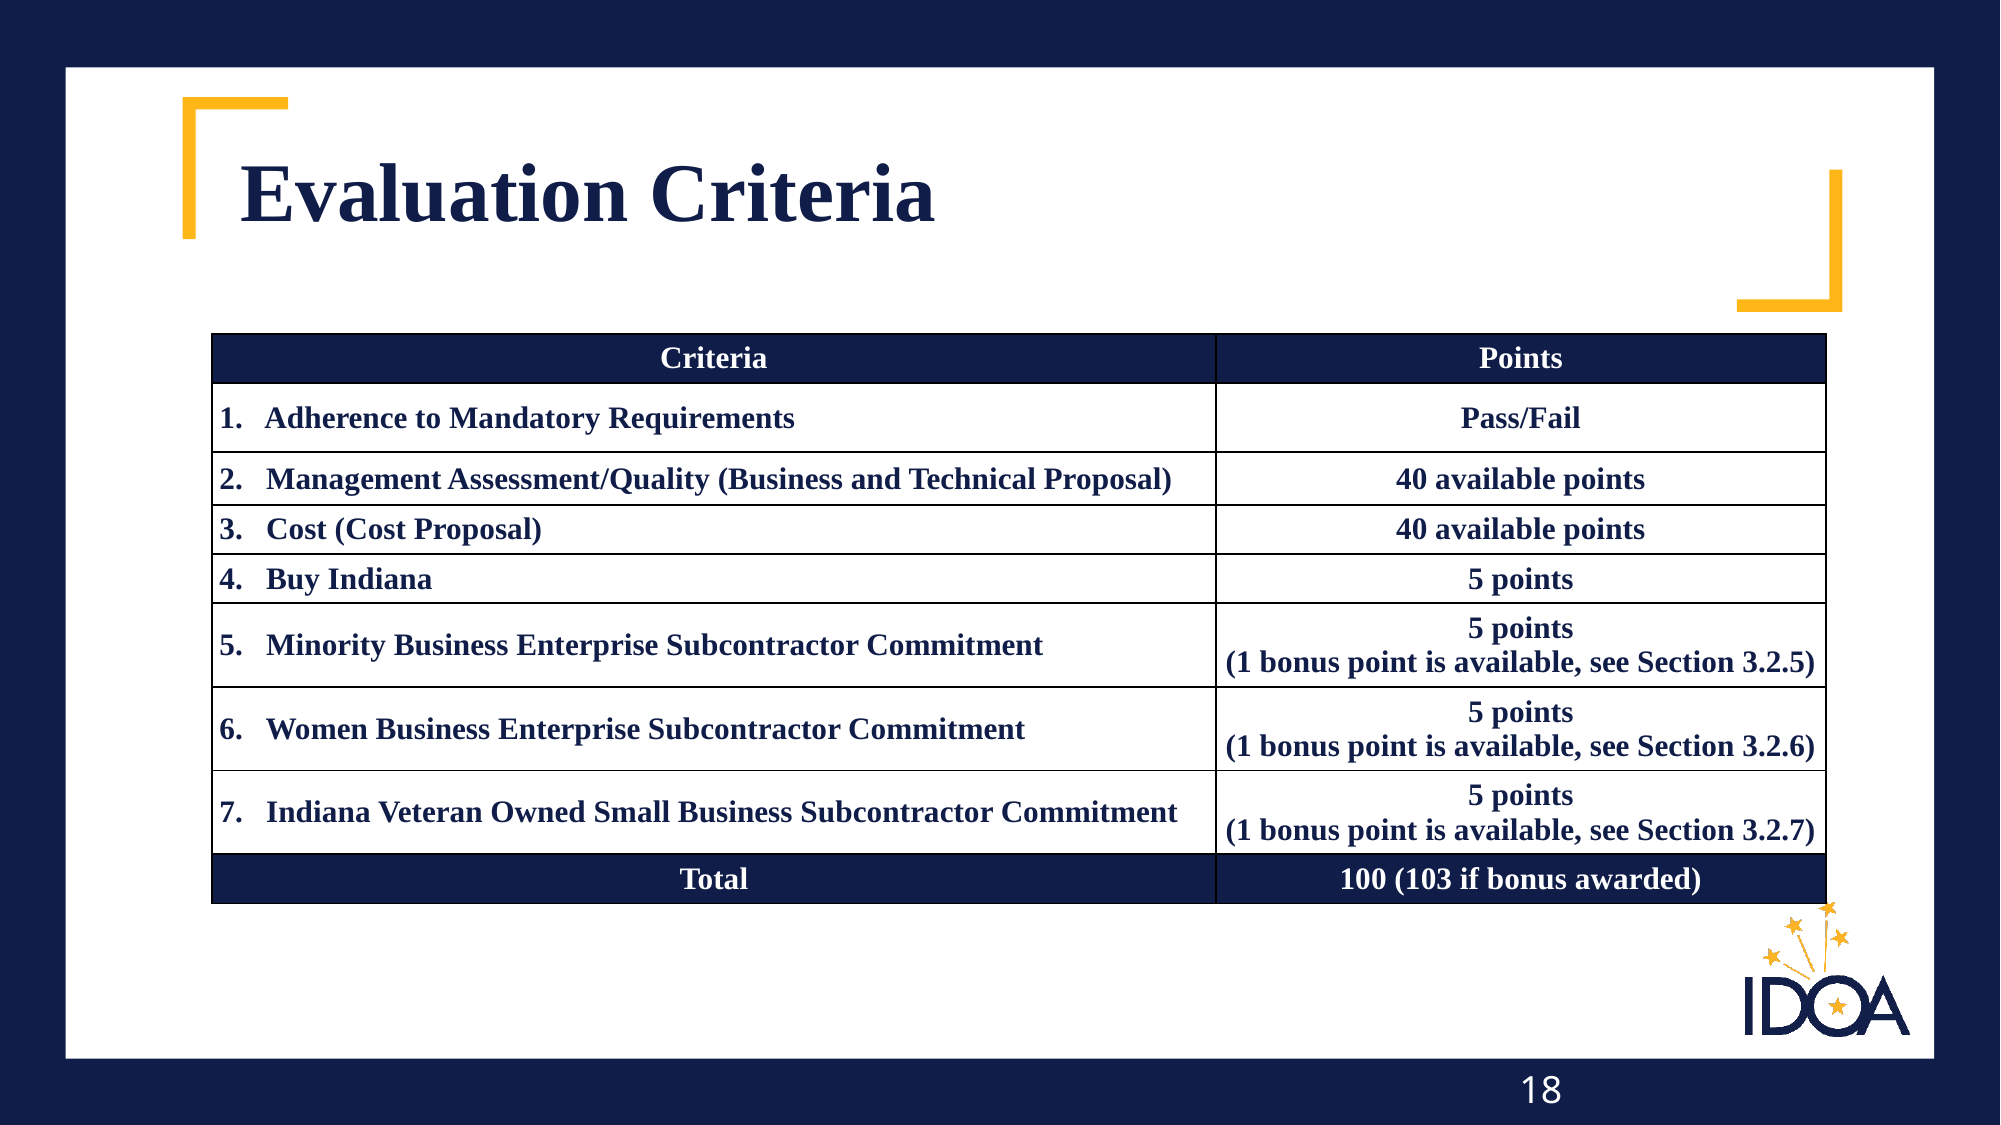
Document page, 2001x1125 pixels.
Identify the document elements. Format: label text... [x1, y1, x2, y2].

table_cell 5 points (1 bonus point is available, see Section 3.2.5) [1217, 604, 1825, 686]
table_cell 3. Cost (Cost Proposal) [213, 506, 1215, 553]
slide_number 18 [1504, 1058, 1767, 1125]
table_cell 6. Women Business Enterprise Subcontractor Commitment [213, 688, 1215, 770]
table_cell 1. Adherence to Mandatory Requirements [213, 384, 1215, 451]
table_cell 40 available points [1217, 453, 1825, 504]
table_cell 2. Management Assessment/Quality (Business and Technical Proposal) [213, 453, 1215, 504]
table_cell 5 points (1 bonus point is available, see Section 3.2.6) [1217, 688, 1825, 770]
table_header Points [1217, 335, 1825, 382]
table_cell 4. Buy Indiana [213, 555, 1215, 602]
title Evaluation Criteria [225, 142, 1800, 279]
table_cell 7. Indiana Veteran Owned Small Business Subcontractor Commitment [213, 771, 1215, 853]
table_cell Total [213, 855, 1215, 903]
table_header Criteria [213, 335, 1215, 382]
table_cell 100 (103 if bonus awarded) [1217, 855, 1825, 903]
table_cell 5. Minority Business Enterprise Subcontractor Commitment [213, 604, 1215, 686]
table_cell 40 available points [1217, 506, 1825, 553]
table_cell Pass/Fail [1217, 384, 1825, 451]
table_cell 5 points [1217, 555, 1825, 602]
picture [1702, 857, 1959, 1114]
table_cell 5 points (1 bonus point is available, see Section 3.2.7) [1217, 771, 1825, 853]
